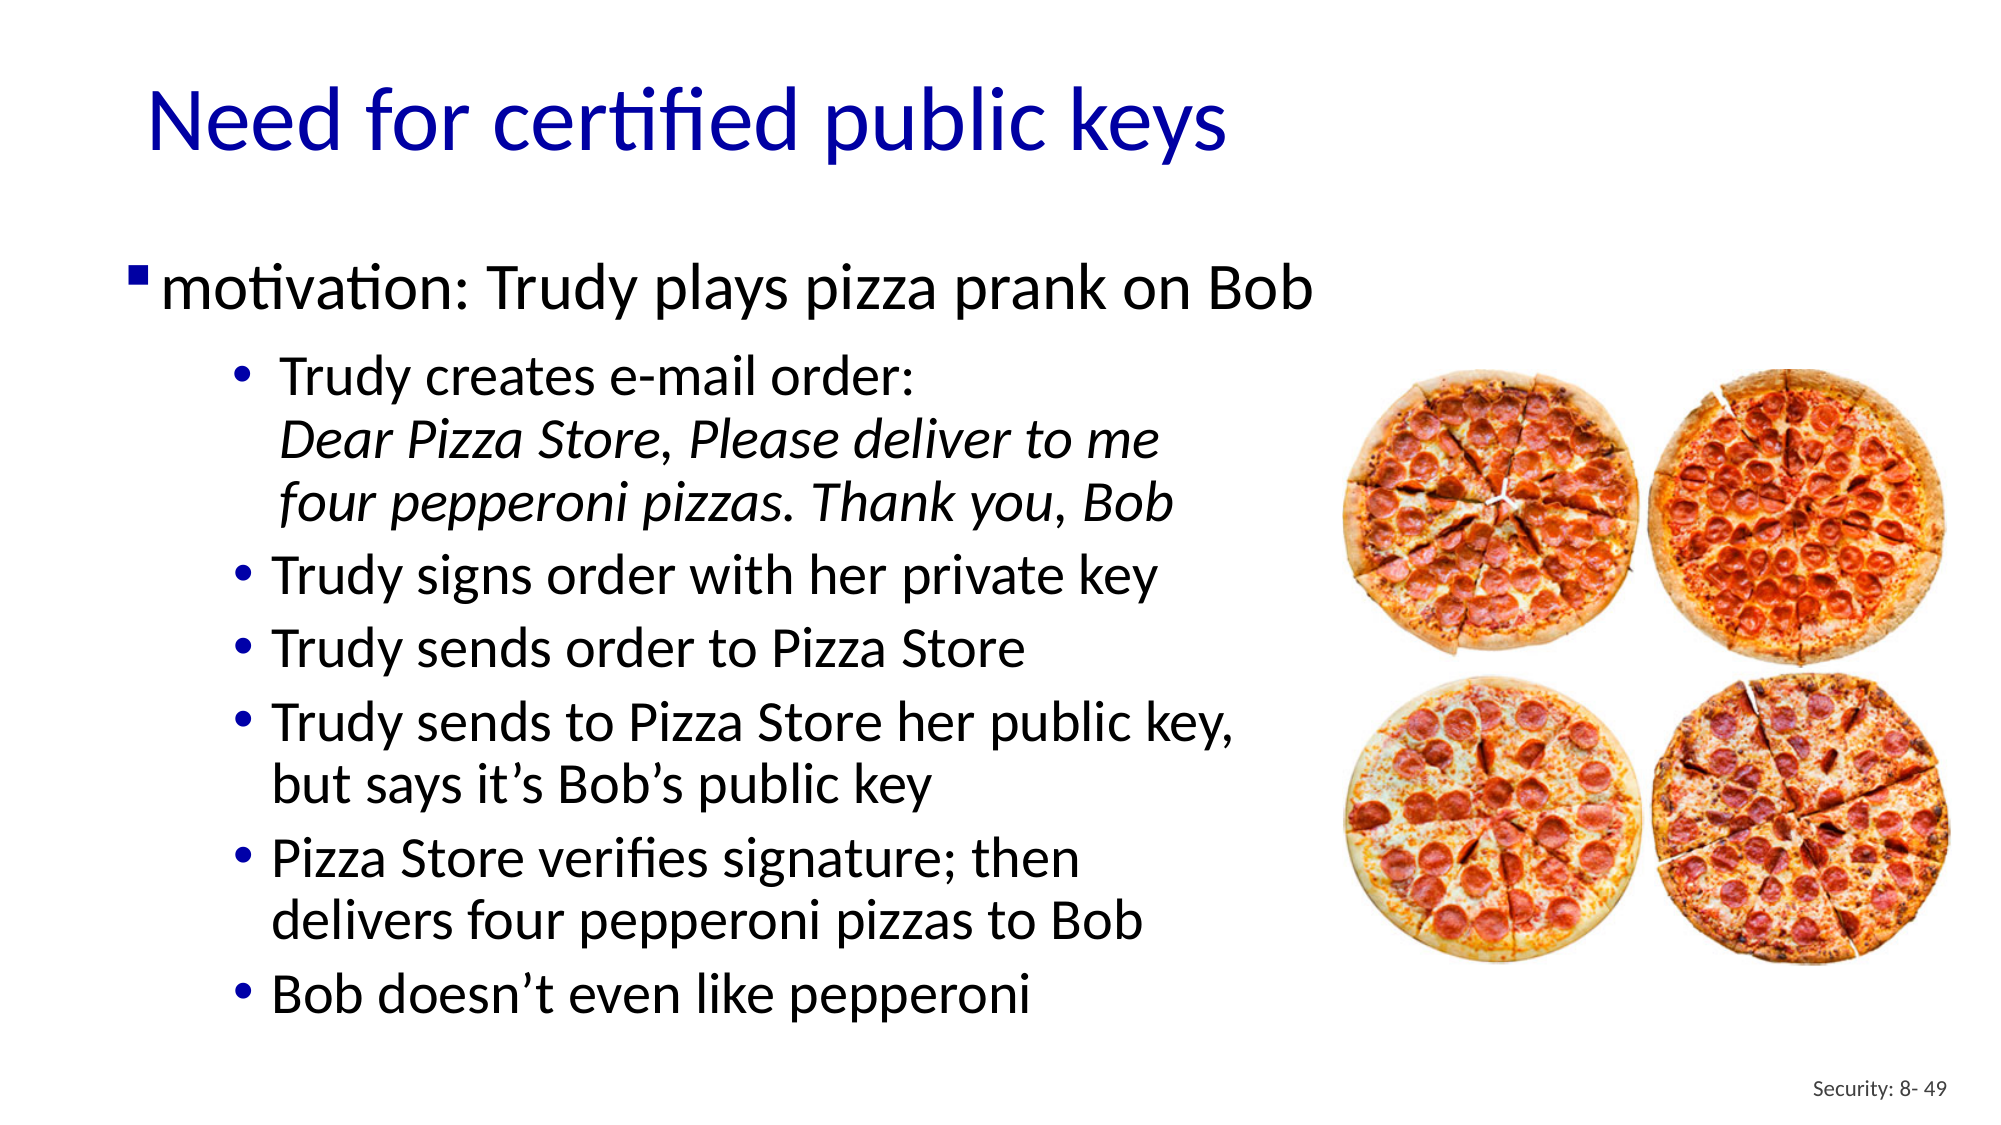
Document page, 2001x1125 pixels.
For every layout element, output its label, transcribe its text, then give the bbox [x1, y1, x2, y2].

text_box motivation: Trudy plays pizza prank on Bob [87, 244, 1359, 369]
text_box Trudy creates e-mail order: Dear Pizza Store, Please deliver to me four pepperoni pizzas. Thank you, Bob Trudy signs order with her private key Trudy sends order to Pizza Store Trudy sends to Pizza Store her public key, but says it’s Bob’s public key Pizza Store verifies signature; then delivers four pepperoni pizzas to Bob Bob doesn’t even like pepperoni [142, 337, 1260, 1051]
title Need for certified public keys [131, 47, 1856, 195]
picture [1342, 369, 1952, 967]
slide_number Security: 8- 49 [1512, 1056, 1963, 1117]
